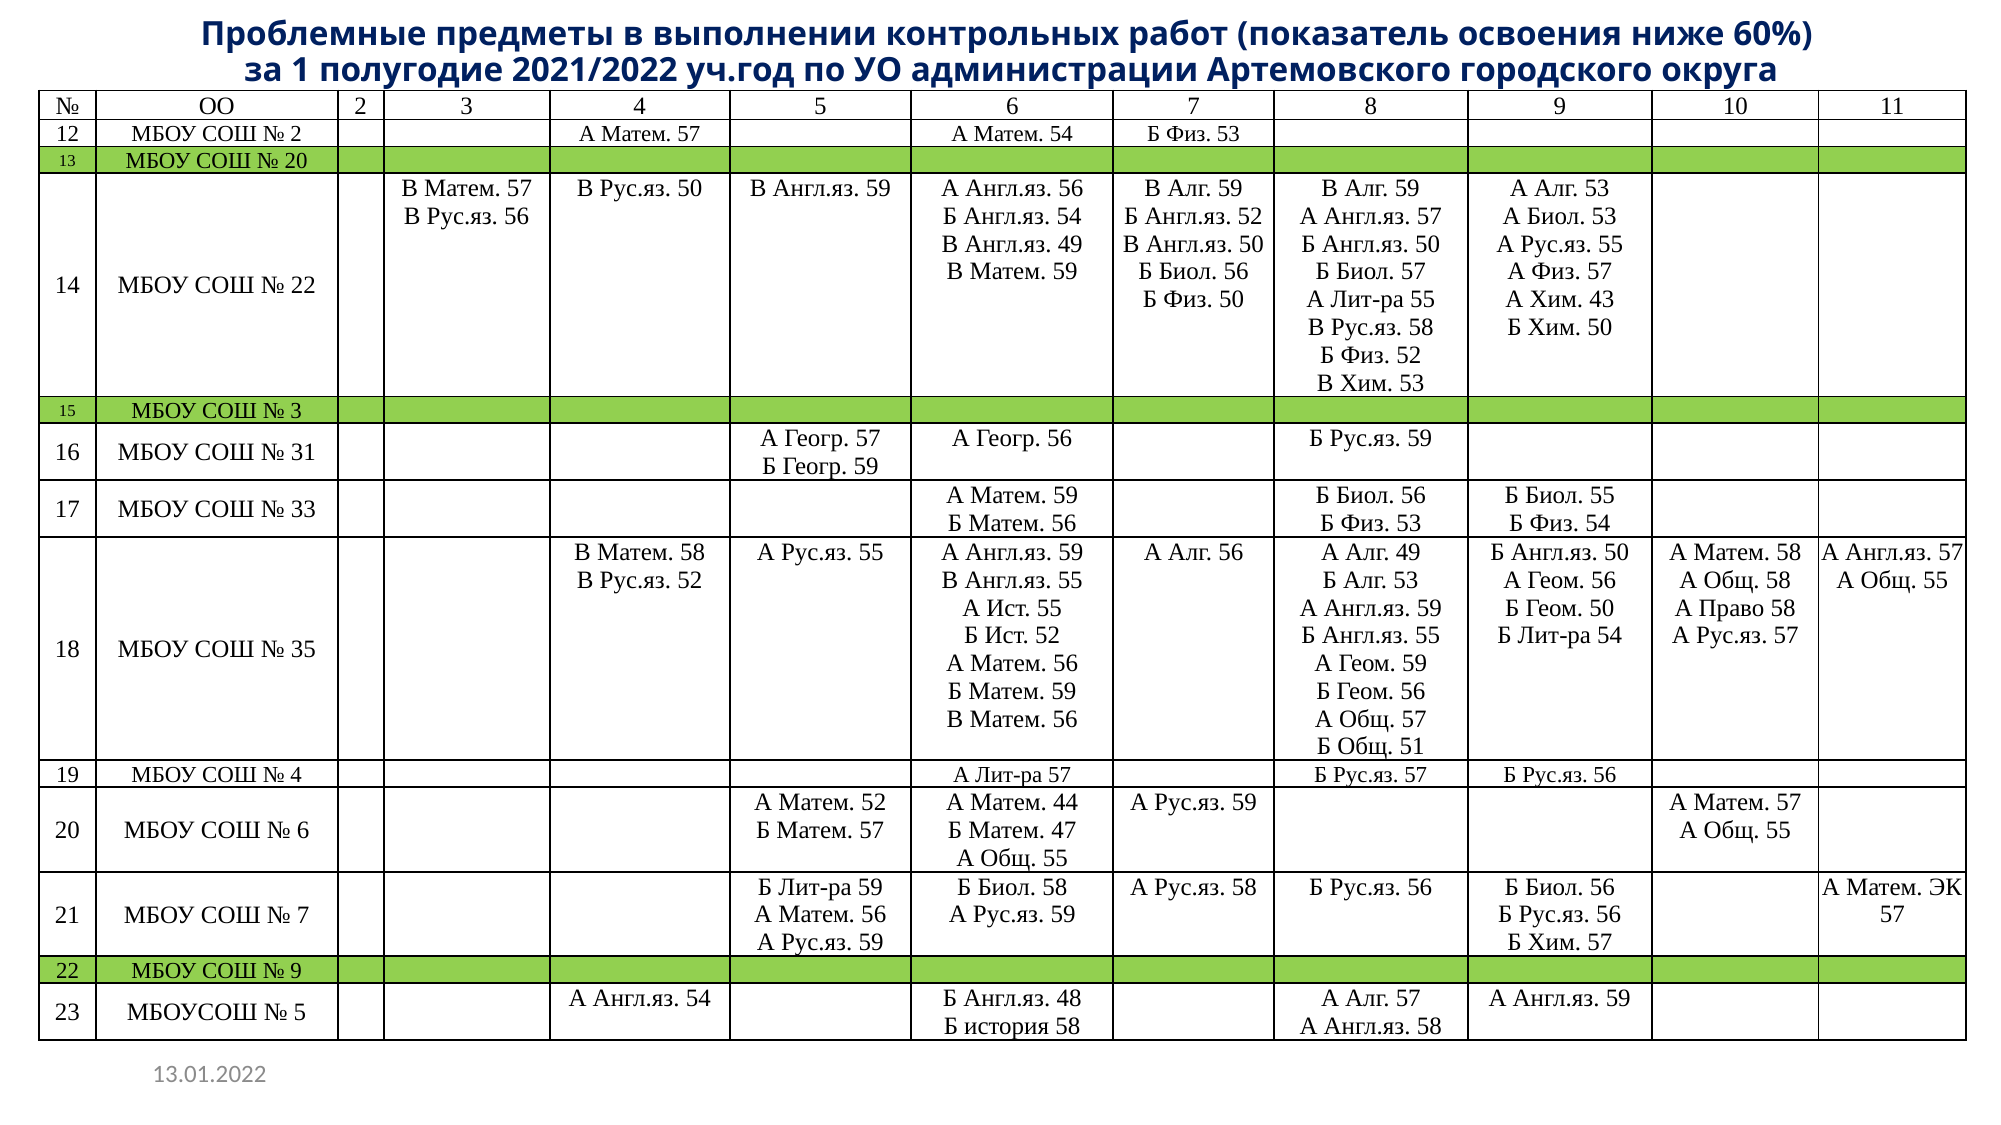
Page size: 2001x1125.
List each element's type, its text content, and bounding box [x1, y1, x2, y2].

table_cell МБОУ СОШ № 9 [97, 957, 337, 982]
table_cell 20 [40, 788, 95, 871]
table_cell А Матем. ЭК 57 [1819, 873, 1965, 955]
table_cell В Алг. 59 А Англ.яз. 57 Б Англ.яз. 50 Б Биол. 57 А Лит-ра 55 В Рус.яз. 58 Б Физ. 52 В Хим. 53 [1275, 174, 1467, 396]
table_header 3 [385, 91, 549, 119]
table_cell Б Рус.яз. 57 [1275, 761, 1467, 786]
table_cell [1653, 424, 1818, 479]
table_cell [339, 873, 383, 955]
table_cell [1469, 957, 1651, 982]
table_cell [551, 788, 729, 871]
table_cell 13 [40, 147, 95, 172]
table_cell А Рус.яз. 55 [731, 538, 910, 759]
table_cell Б Биол. 56 Б Рус.яз. 56 Б Хим. 57 [1469, 873, 1651, 955]
table_cell [1819, 120, 1965, 146]
table_cell [551, 761, 729, 786]
table_cell [551, 424, 729, 479]
table_cell В Матем. 58 В Рус.яз. 52 [551, 538, 729, 759]
table_cell МБОУ СОШ № 2 [97, 120, 337, 146]
table_cell [1469, 397, 1651, 422]
table_cell Б Физ. 53 [1114, 120, 1273, 146]
table_header № [40, 91, 95, 119]
table_cell [1114, 397, 1273, 422]
table_cell [1114, 424, 1273, 479]
table_cell [339, 984, 383, 1039]
table_cell [731, 397, 910, 422]
table_cell [1275, 120, 1467, 146]
table_cell [339, 538, 383, 759]
table_header 9 [1469, 91, 1651, 119]
table_cell В Англ.яз. 59 [731, 174, 910, 396]
table_cell МБОУ СОШ № 4 [97, 761, 337, 786]
table_cell [1653, 174, 1818, 396]
table_cell Б Лит-ра 59 А Матем. 56 А Рус.яз. 59 [731, 873, 910, 955]
table_cell [912, 147, 1112, 172]
table_cell 19 [40, 761, 95, 786]
table_cell [339, 147, 383, 172]
table_cell [1275, 147, 1467, 172]
table_cell [385, 957, 549, 982]
table_cell Б Англ.яз. 50 А Геом. 56 Б Геом. 50 Б Лит-ра 54 [1469, 538, 1651, 759]
table_cell [1819, 761, 1965, 786]
table_cell МБОУСОШ № 5 [97, 984, 337, 1039]
table_cell [731, 481, 910, 536]
table_cell А Англ.яз. 54 [551, 984, 729, 1039]
table_cell Б Рус.яз. 56 [1275, 873, 1467, 955]
table_cell [1469, 147, 1651, 172]
table_cell [1114, 984, 1273, 1039]
table_cell [1819, 424, 1965, 479]
table_cell МБОУ СОШ № 31 [97, 424, 337, 479]
table_cell [1275, 957, 1467, 982]
table_cell [912, 957, 1112, 982]
table_cell 14 [40, 174, 95, 396]
table_cell Б Биол. 55 Б Физ. 54 [1469, 481, 1651, 536]
table_cell А Матем. 54 [912, 120, 1112, 146]
table_cell [339, 397, 383, 422]
table_cell 23 [40, 984, 95, 1039]
table_cell [1819, 984, 1965, 1039]
table_cell [1114, 147, 1273, 172]
table_cell [1819, 957, 1965, 982]
table_cell [385, 788, 549, 871]
table_cell А Рус.яз. 59 [1114, 788, 1273, 871]
table_cell А Матем. 44 Б Матем. 47 А Общ. 55 [912, 788, 1112, 871]
table_cell [912, 397, 1112, 422]
table_header 11 [1819, 91, 1965, 119]
table_header 2 [339, 91, 383, 119]
table_cell МБОУ СОШ № 22 [97, 174, 337, 396]
table_cell [731, 957, 910, 982]
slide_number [137, 1042, 588, 1103]
table_cell [385, 761, 549, 786]
table_cell [731, 984, 910, 1039]
table_header 10 [1653, 91, 1818, 119]
table_cell [339, 424, 383, 479]
table_cell А Геогр. 56 [912, 424, 1112, 479]
table_cell [1469, 424, 1651, 479]
table_cell А Матем. 57 А Общ. 55 [1653, 788, 1818, 871]
table_cell МБОУ СОШ № 33 [97, 481, 337, 536]
table_cell 21 [40, 873, 95, 955]
table_cell [1114, 481, 1273, 536]
table_cell [551, 957, 729, 982]
table_cell Б Биол. 58 А Рус.яз. 59 [912, 873, 1112, 955]
table_cell А Лит-ра 57 [912, 761, 1112, 786]
table_cell В Рус.яз. 50 [551, 174, 729, 396]
table_cell [385, 147, 549, 172]
table_cell А Англ.яз. 59 [1469, 984, 1651, 1039]
table_cell [1819, 788, 1965, 871]
table_cell [731, 120, 910, 146]
table_cell Б Биол. 56 Б Физ. 53 [1275, 481, 1467, 536]
table_cell [385, 120, 549, 146]
table_cell [1469, 788, 1651, 871]
table_cell А Алг. 56 [1114, 538, 1273, 759]
table_cell Б Рус.яз. 56 [1469, 761, 1651, 786]
table_cell В Алг. 59 Б Англ.яз. 52 В Англ.яз. 50 Б Биол. 56 Б Физ. 50 [1114, 174, 1273, 396]
table_cell А Англ.яз. 59 В Англ.яз. 55 А Ист. 55 Б Ист. 52 А Матем. 56 Б Матем. 59 В Матем. 56 [912, 538, 1112, 759]
table_cell [551, 397, 729, 422]
table_header 4 [551, 91, 729, 119]
table_cell [1653, 120, 1818, 146]
table_cell [1653, 147, 1818, 172]
table_cell [1819, 147, 1965, 172]
table_cell А Рус.яз. 58 [1114, 873, 1273, 955]
table_cell А Геогр. 57 Б Геогр. 59 [731, 424, 910, 479]
table_cell [551, 481, 729, 536]
table_cell [1819, 481, 1965, 536]
table_cell [1275, 397, 1467, 422]
table_cell А Алг. 57 А Англ.яз. 58 [1275, 984, 1467, 1039]
table_cell 12 [40, 120, 95, 146]
table_cell [339, 957, 383, 982]
table_cell А Матем. 59 Б Матем. 56 [912, 481, 1112, 536]
table_cell [385, 397, 549, 422]
table_cell [1114, 957, 1273, 982]
table_cell 22 [40, 957, 95, 982]
table_cell В Матем. 57 В Рус.яз. 56 [385, 174, 549, 396]
table_cell [339, 788, 383, 871]
table_header 6 [912, 91, 1112, 119]
table_cell МБОУ СОШ № 35 [97, 538, 337, 759]
table_cell [1653, 873, 1818, 955]
table_cell МБОУ СОШ № 6 [97, 788, 337, 871]
table_cell 16 [40, 424, 95, 479]
table_cell [385, 984, 549, 1039]
table_cell А Алг. 53 А Биол. 53 А Рус.яз. 55 А Физ. 57 А Хим. 43 Б Хим. 50 [1469, 174, 1651, 396]
table_cell [1653, 481, 1818, 536]
table_cell А Матем. 52 Б Матем. 57 [731, 788, 910, 871]
table_cell А Англ.яз. 56 Б Англ.яз. 54 В Англ.яз. 49 В Матем. 59 [912, 174, 1112, 396]
table_cell [551, 873, 729, 955]
table_cell 17 [40, 481, 95, 536]
table_cell 18 [40, 538, 95, 759]
table_cell А Алг. 49 Б Алг. 53 А Англ.яз. 59 Б Англ.яз. 55 А Геом. 59 Б Геом. 56 А Общ. 57 Б Общ. 51 [1275, 538, 1467, 759]
table_cell Б Рус.яз. 59 [1275, 424, 1467, 479]
table_cell [1653, 761, 1818, 786]
table_header 7 [1114, 91, 1273, 119]
table_header ОО [97, 91, 337, 119]
table_header 8 [1275, 91, 1467, 119]
table_cell А Матем. 57 [551, 120, 729, 146]
table_cell [731, 147, 910, 172]
table_cell МБОУ СОШ № 7 [97, 873, 337, 955]
table_cell [1114, 761, 1273, 786]
table_cell [1819, 174, 1965, 396]
table_cell МБОУ СОШ № 3 [97, 397, 337, 422]
table_cell [1653, 397, 1818, 422]
table_cell [551, 147, 729, 172]
table_cell А Англ.яз. 57 А Общ. 55 [1819, 538, 1965, 759]
table_cell [1275, 788, 1467, 871]
table_cell [339, 120, 383, 146]
table_cell [385, 424, 549, 479]
table_cell [731, 761, 910, 786]
table_cell [339, 481, 383, 536]
table_cell [385, 873, 549, 955]
table_header 5 [731, 91, 910, 119]
table_cell [339, 174, 383, 396]
table_cell [385, 481, 549, 536]
table_cell 15 [40, 397, 95, 422]
table_cell А Матем. 58 А Общ. 58 А Право 58 А Рус.яз. 57 [1653, 538, 1818, 759]
table_cell [1819, 397, 1965, 422]
table_cell МБОУ СОШ № 20 [97, 147, 337, 172]
title Проблемные предметы в выполнении контрольных работ (показатель освоения ниже 60%) за 1 полугодие 2021/2022 уч.год по УО администрации Артемовского городского округа [149, 0, 1875, 90]
table_cell [1469, 120, 1651, 146]
table_cell Б Англ.яз. 48 Б история 58 [912, 984, 1112, 1039]
table_cell [1653, 984, 1818, 1039]
table_cell [339, 761, 383, 786]
table_cell [385, 538, 549, 759]
table_cell [1653, 957, 1818, 982]
